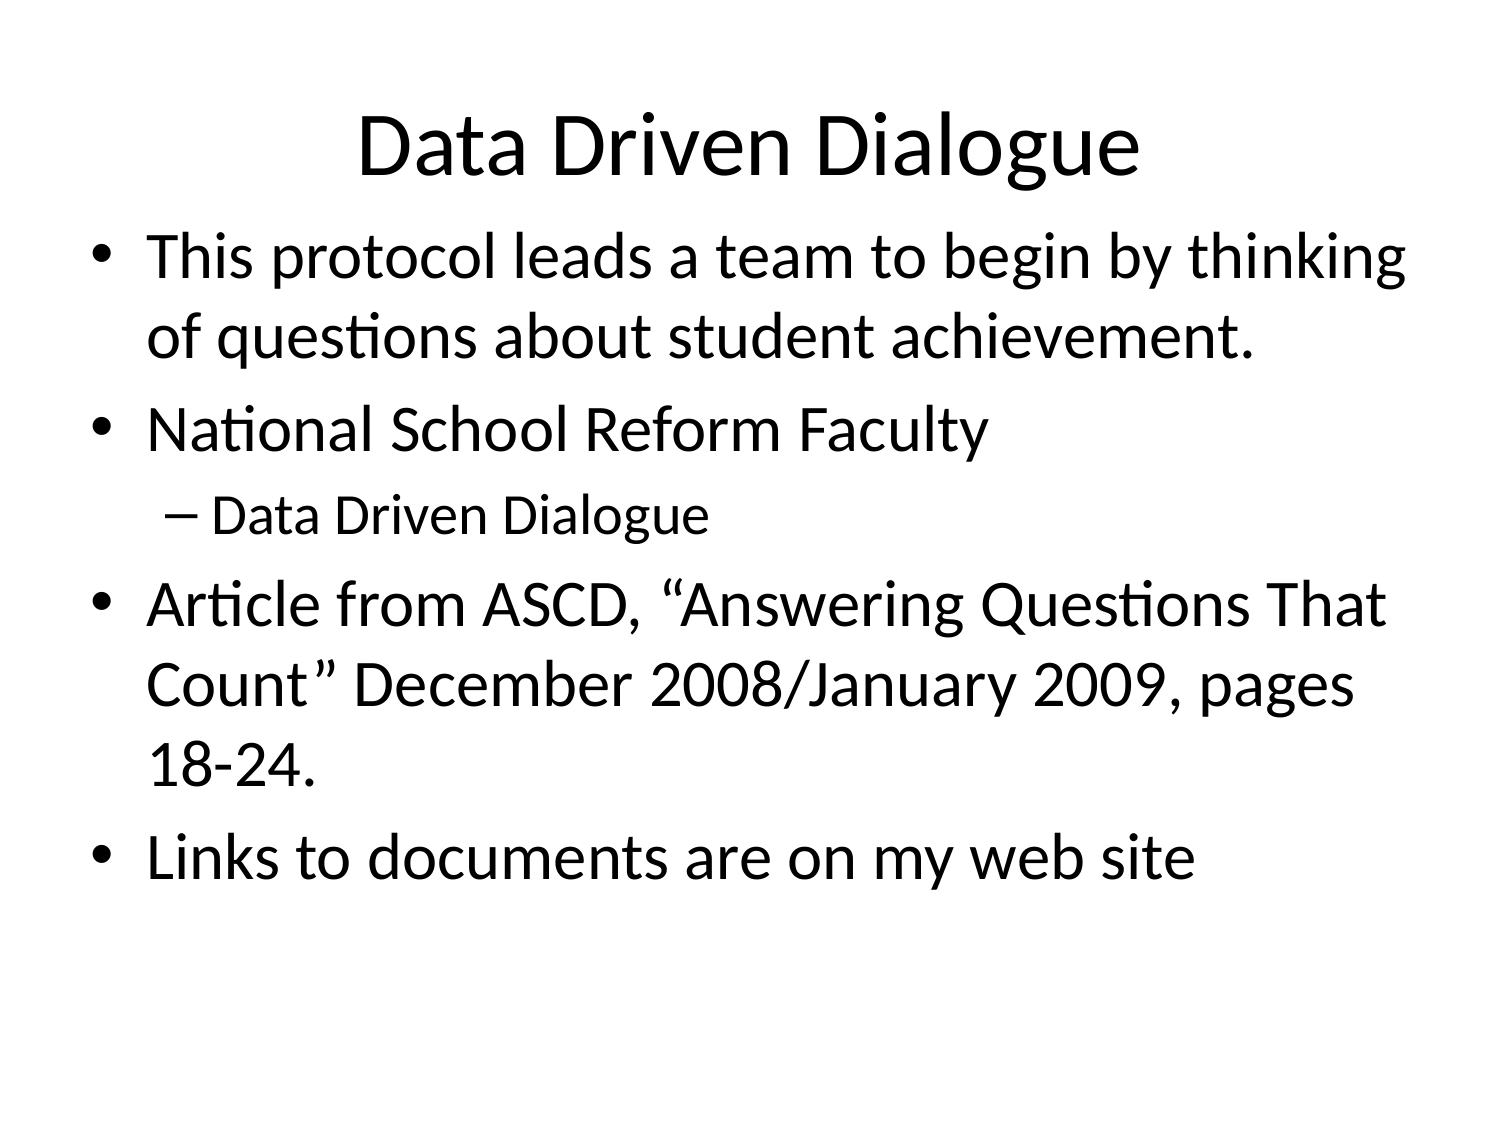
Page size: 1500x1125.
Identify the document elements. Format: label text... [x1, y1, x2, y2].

title Data Driven Dialogue [75, 45, 1425, 204]
list This protocol leads a team to begin by thinking of questions about student achievement. National School Reform Faculty Data Driven Dialogue Article from ASCD, “Answering Questions That Count” December 2008/January 2009, pages 18-24. Links to documents are on my web site [75, 204, 1425, 1034]
